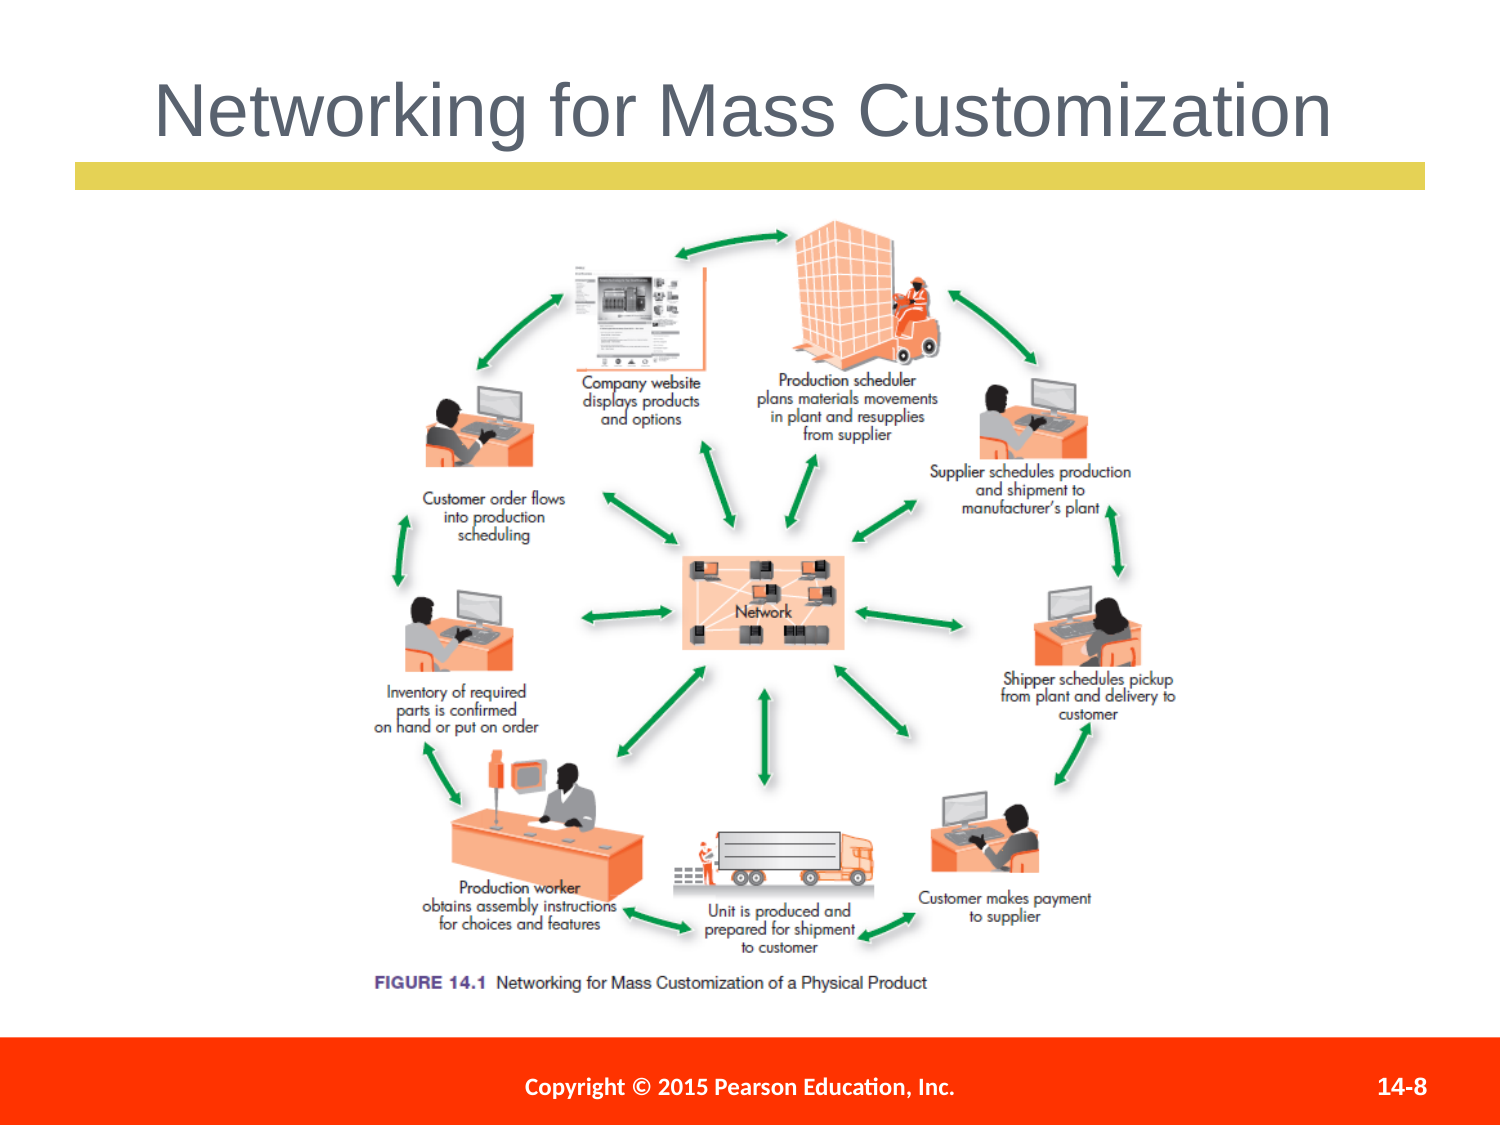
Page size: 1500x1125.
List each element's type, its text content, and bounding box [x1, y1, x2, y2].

title Networking for Mass Customization [49, 12, 1438, 201]
picture [349, 198, 1217, 1026]
